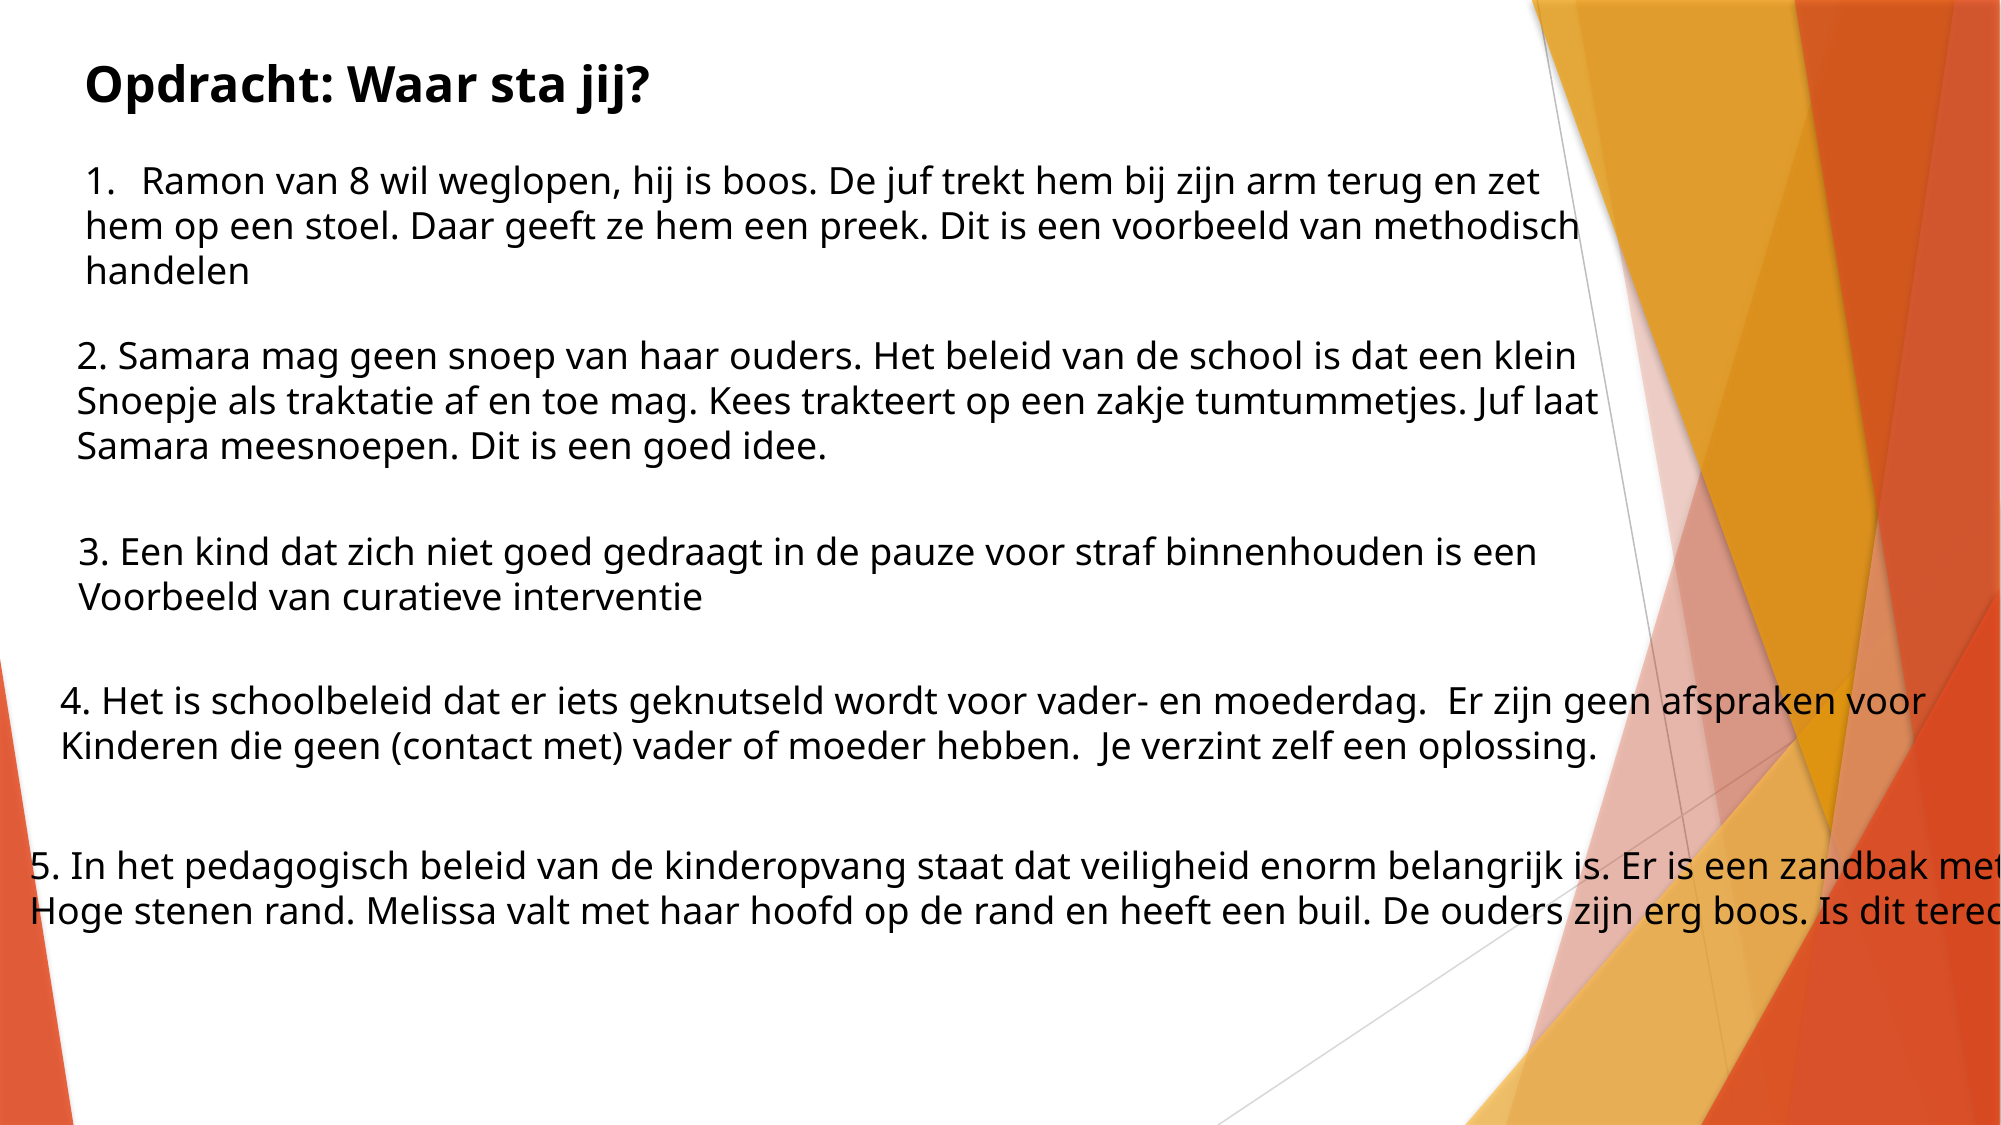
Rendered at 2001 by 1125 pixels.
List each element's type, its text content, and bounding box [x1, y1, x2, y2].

text_box Opdracht: Waar sta jij? Ramon van 8 wil weglopen, hij is boos. De juf trekt hem bij zijn arm terug en zet hem op een stoel. Daar geeft ze hem een preek. Dit is een voorbeeld van methodisch handelen [70, 0, 1607, 300]
text_box 4. Het is schoolbeleid dat er iets geknutseld wordt voor vader- en moederdag. Er zijn geen afspraken voor Kinderen die geen (contact met) vader of moeder hebben. Je verzint zelf een oplossing. [45, 669, 1943, 775]
text_box 5. In het pedagogisch beleid van de kinderopvang staat dat veiligheid enorm belangrijk is. Er is een zandbak met een Hoge stenen rand. Melissa valt met haar hoofd op de rand en heeft een buil. De ouders zijn erg boos. Is dit terecht? [14, 834, 2000, 940]
text_box 2. Samara mag geen snoep van haar ouders. Het beleid van de school is dat een klein Snoepje als traktatie af en toe mag. Kees trakteert op een zakje tumtummetjes. Juf laat Samara meesnoepen. Dit is een goed idee. [61, 325, 1615, 475]
text_box 3. Een kind dat zich niet goed gedraagt in de pauze voor straf binnenhouden is een Voorbeeld van curatieve interventie [63, 520, 1555, 625]
